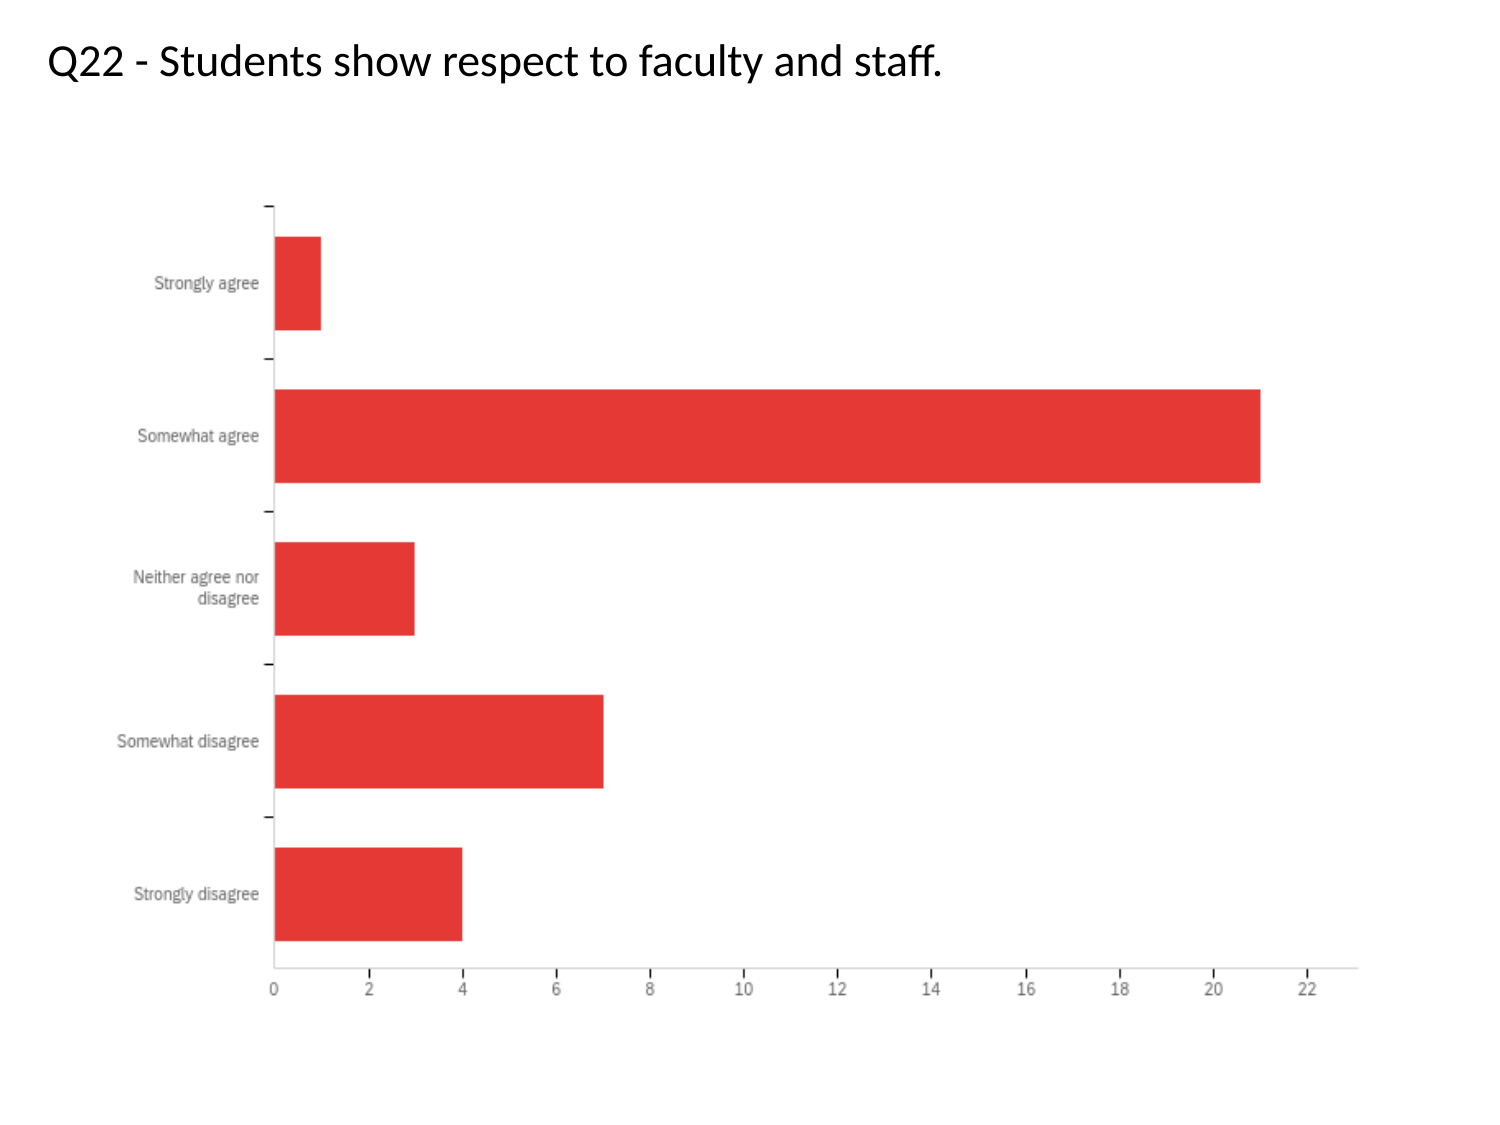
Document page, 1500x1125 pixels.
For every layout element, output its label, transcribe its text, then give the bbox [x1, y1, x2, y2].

text_box Q22 - Students show respect to faculty and staff. [32, 22, 1383, 84]
picture [93, 196, 1407, 1018]
